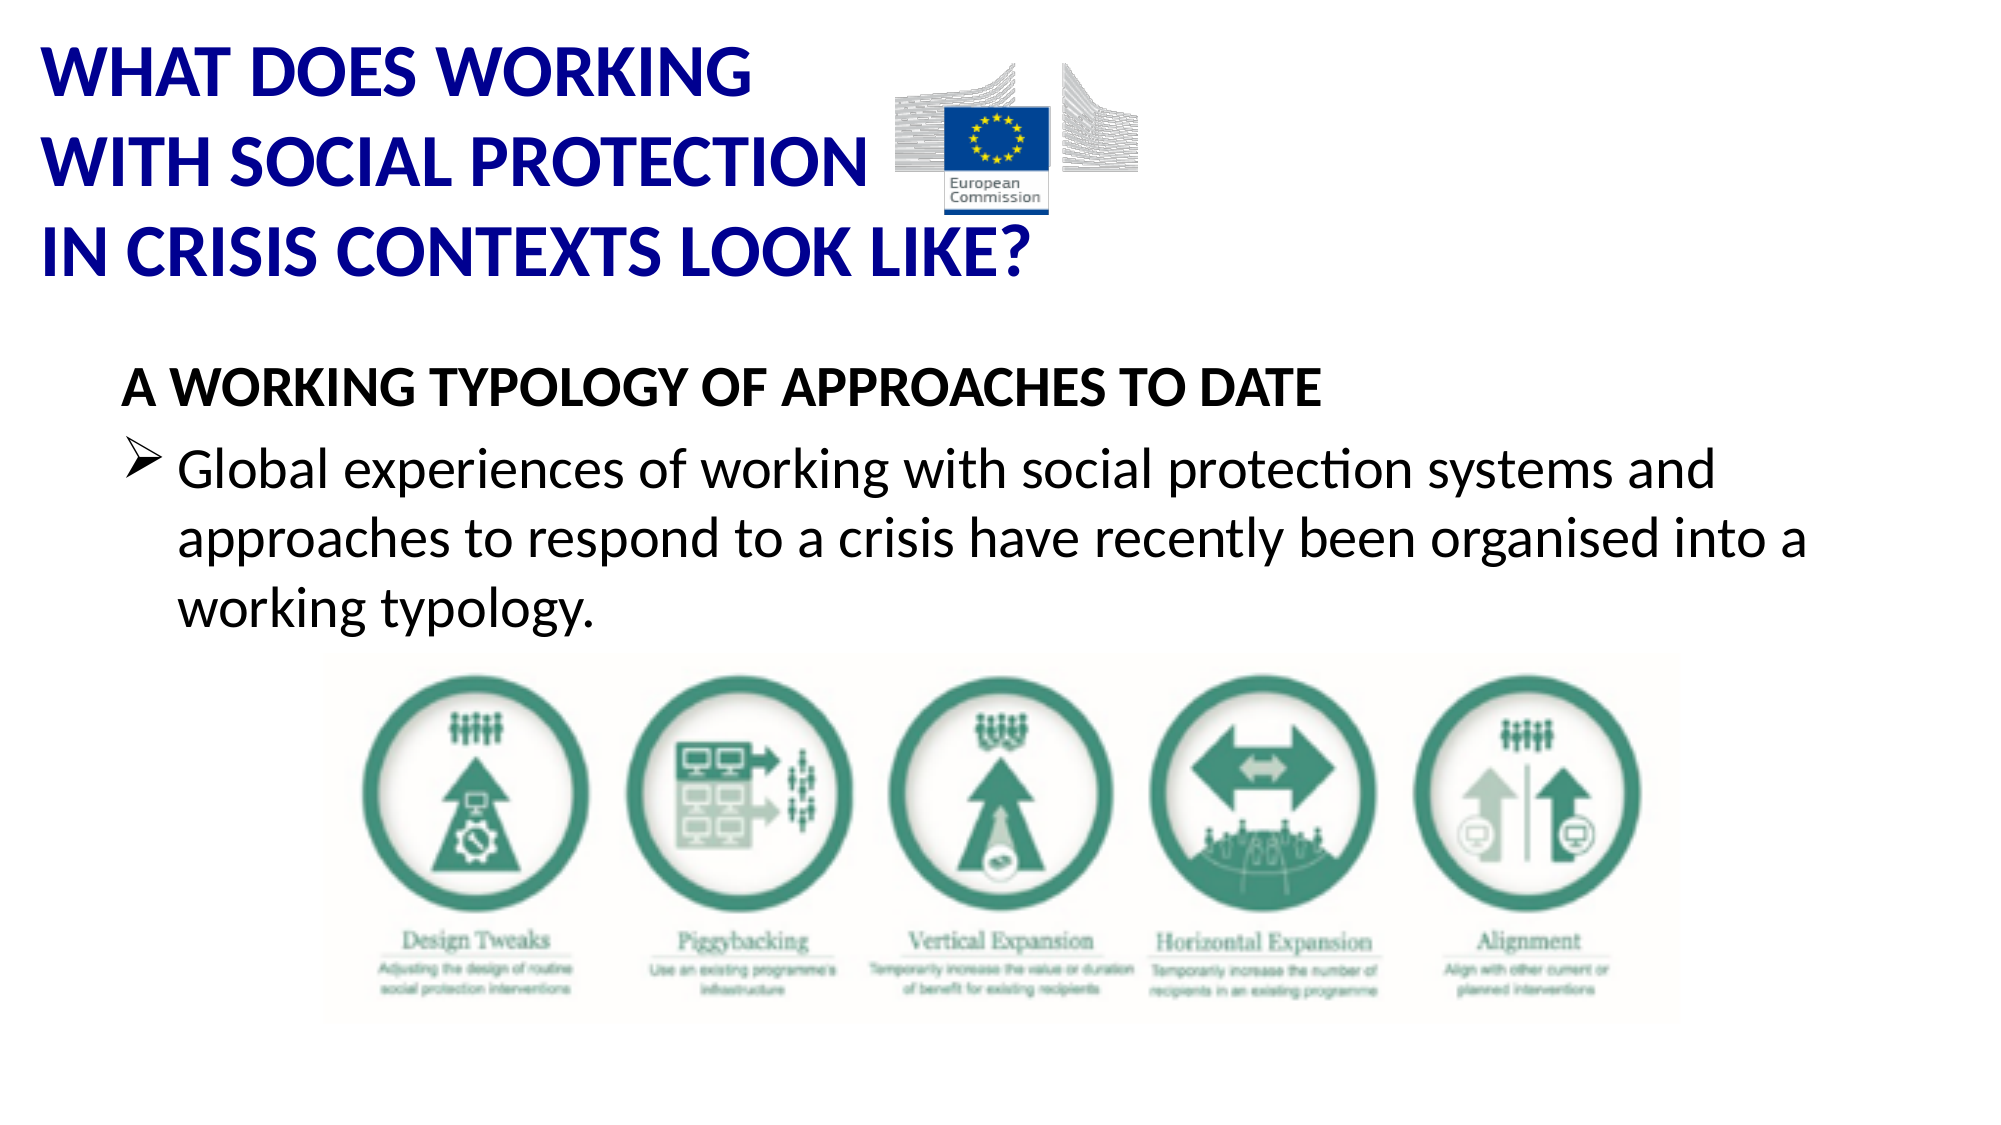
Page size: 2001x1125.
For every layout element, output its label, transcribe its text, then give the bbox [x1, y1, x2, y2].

text_box WHAT DOES WORKING WITH SOCIAL PROTECTION IN CRISIS CONTEXTS LOOK LIKE? [25, 63, 1826, 251]
picture [302, 653, 1716, 1025]
picture [894, 62, 1138, 215]
list A WORKING TYPOLOGY OF APPROACHES TO DATE Global experiences of working with social protection systems and approaches to respond to a crisis have recently been organised into a working typology. [105, 340, 1927, 1084]
